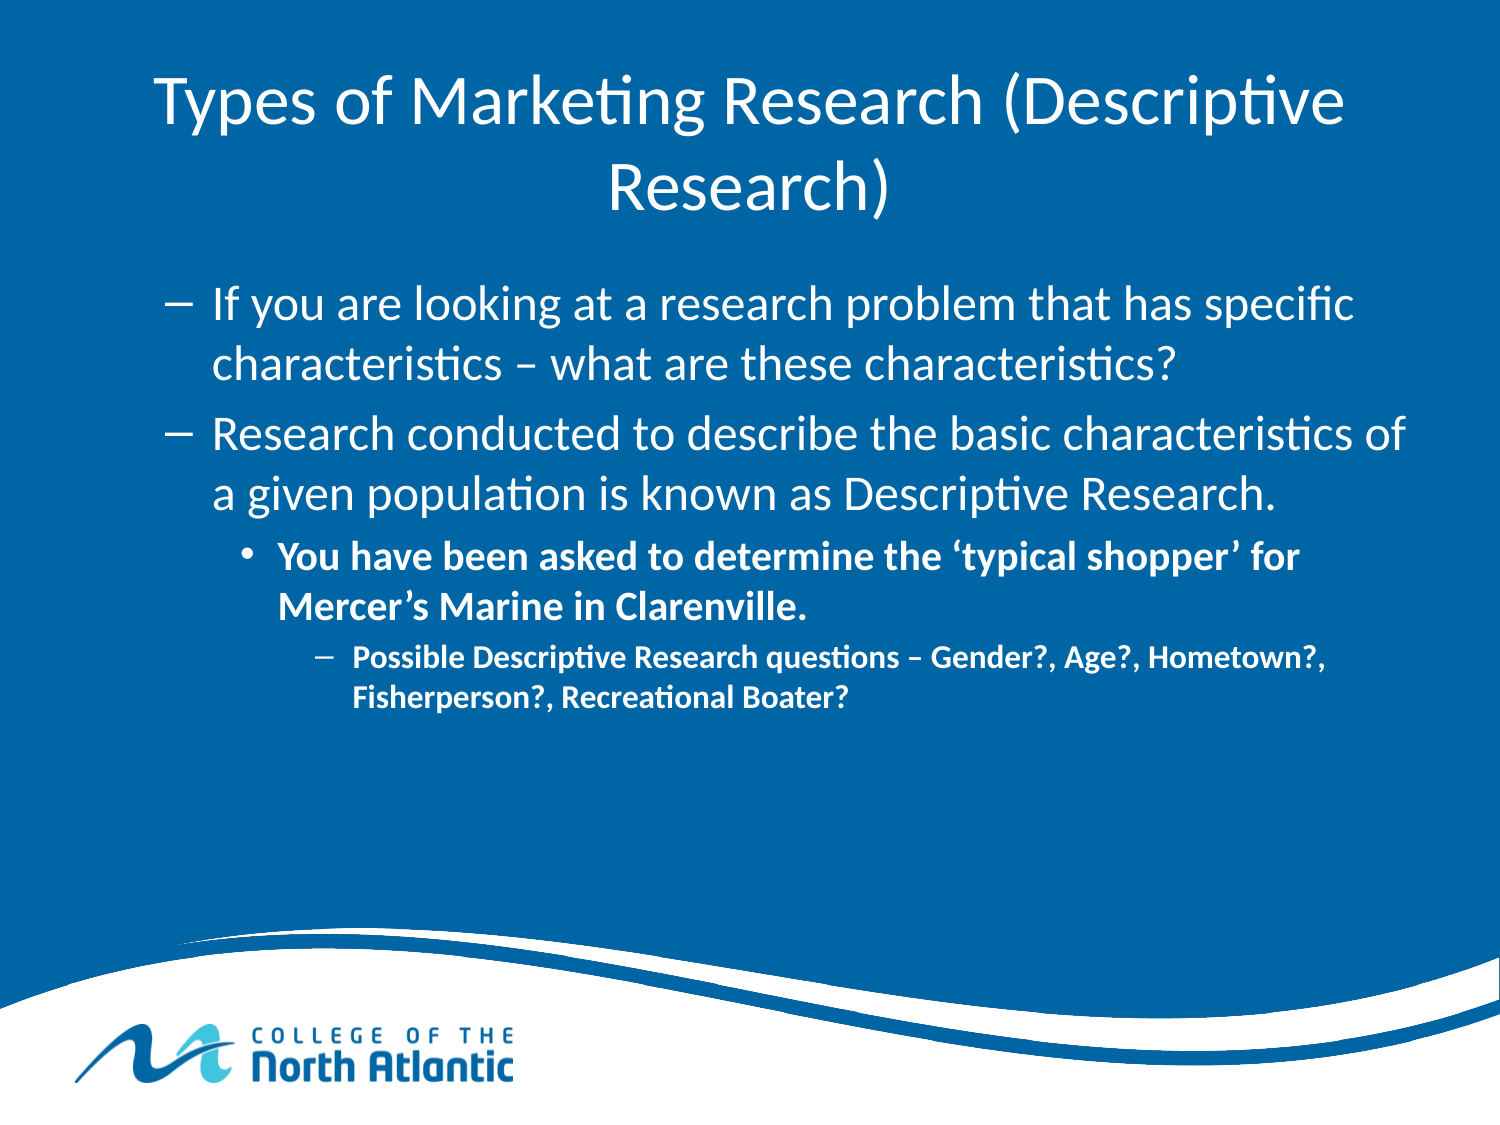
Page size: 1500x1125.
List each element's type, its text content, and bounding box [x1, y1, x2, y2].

title Types of Marketing Research (Descriptive Research) [75, 45, 1425, 233]
picture [0, 928, 1500, 1125]
list If you are looking at a research problem that has specific characteristics – what are these characteristics? Research conducted to describe the basic characteristics of a given population is known as Descriptive Research. You have been asked to determine the ‘typical shopper’ for Mercer’s Marine in Clarenville. Possible Descriptive Research questions – Gender?, Age?, Hometown?, Fisherperson?, Recreational Boater? [75, 262, 1425, 900]
